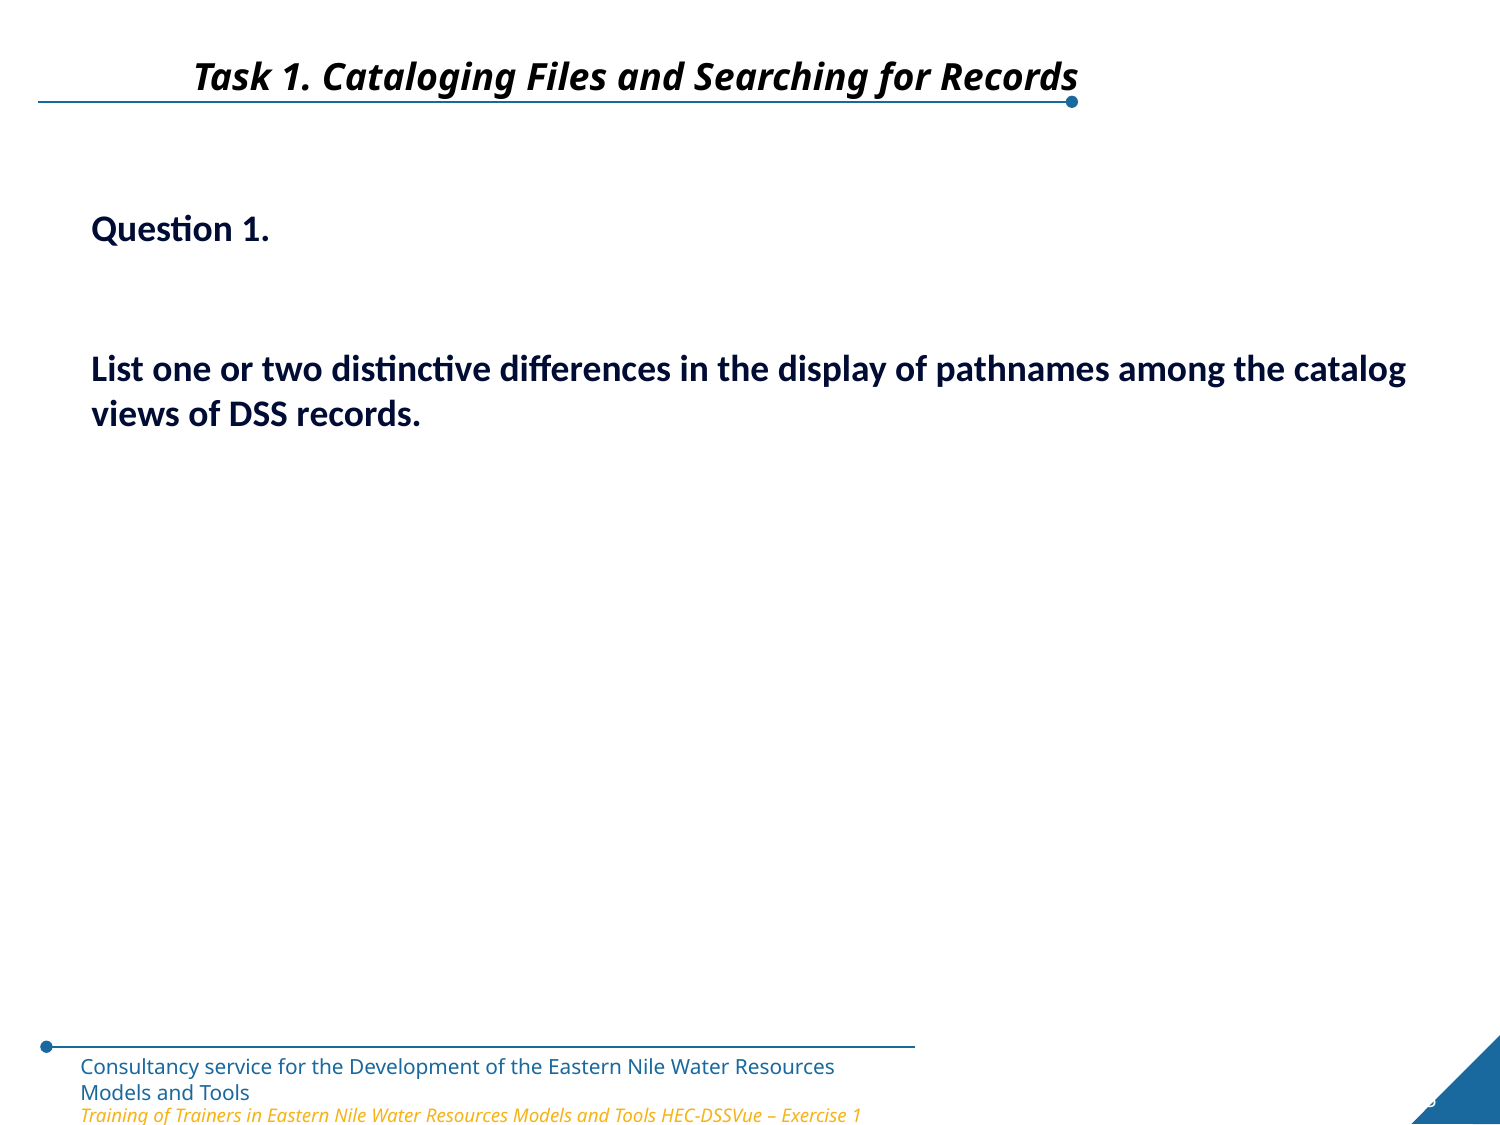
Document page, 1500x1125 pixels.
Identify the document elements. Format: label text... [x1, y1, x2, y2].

list Question 1. List one or two distinctive differences in the display of pathnames among the catalog views of DSS records. [76, 196, 1447, 941]
text_box Task 1. Cataloging Files and Searching for Records [178, 22, 1468, 106]
